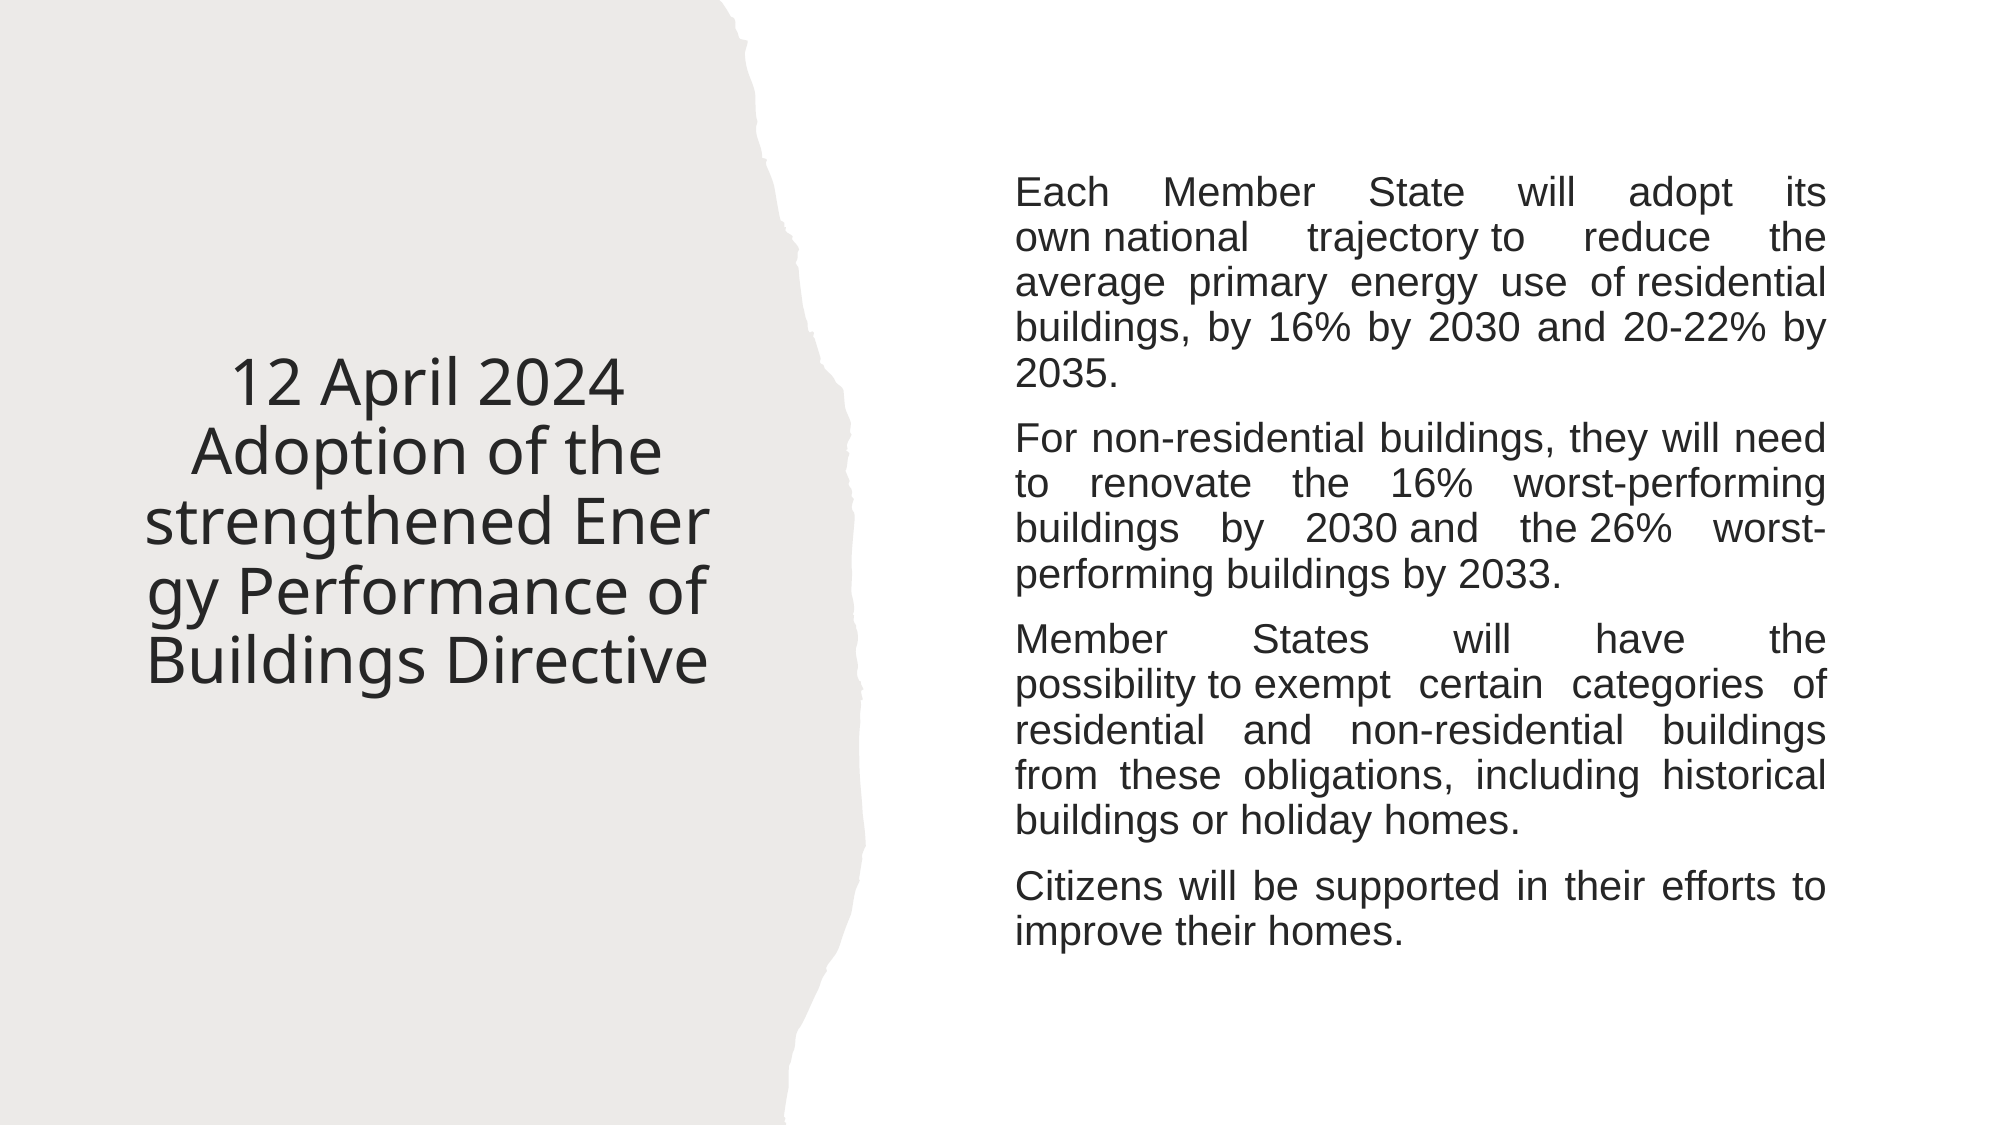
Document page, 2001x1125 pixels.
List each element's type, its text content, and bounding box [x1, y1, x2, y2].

text_box [0, 0, 868, 1125]
title 12 April 2024 Adoption of the strengthened Energy Performance of Buildings Directive [116, 256, 739, 869]
list Each Member State will adopt its own national trajectory to reduce the average primary energy use of residential buildings, by 16% by 2030 and 20-22% by 2035. For non-residential buildings, they will need to renovate the 16% worst-performing buildings by 2030 and the 26% worst-performing buildings by 2033. Member States will have the possibility to exempt certain categories of residential and non-residential buildings from these obligations, including historical buildings or holiday homes. Citizens will be supported in their efforts to improve their homes. [999, 120, 1843, 1005]
text_box [723, 0, 2000, 1125]
